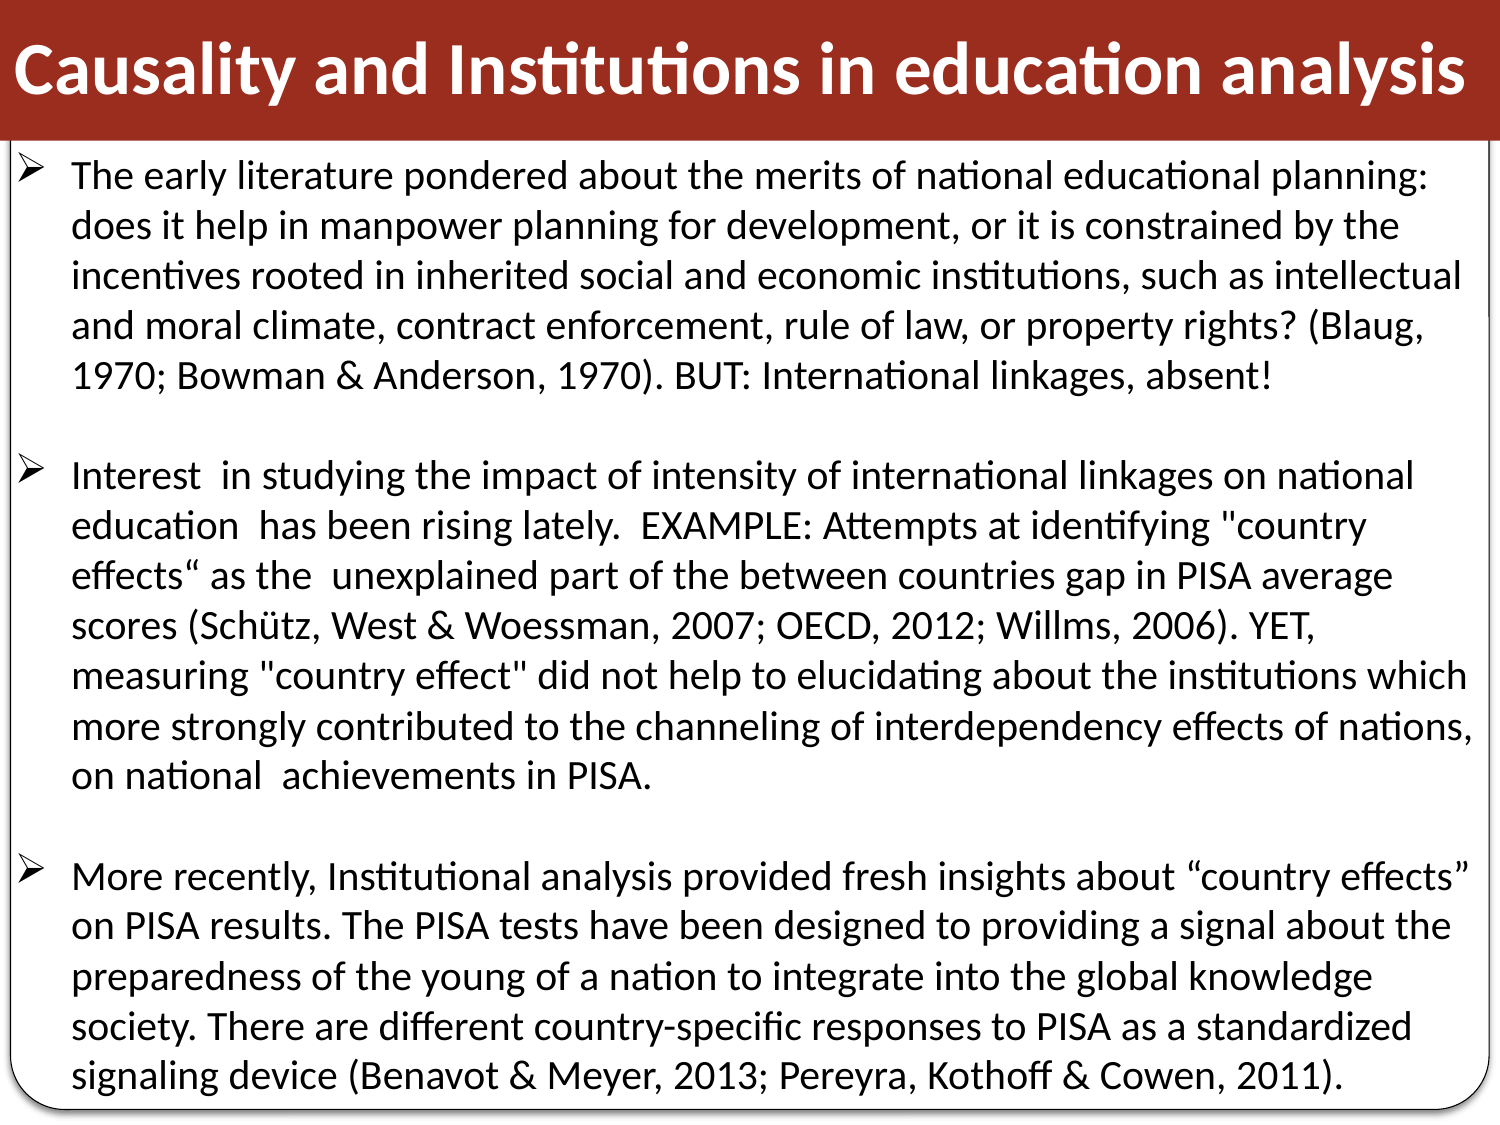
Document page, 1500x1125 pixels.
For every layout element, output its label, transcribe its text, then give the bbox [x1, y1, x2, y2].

text_box The early literature pondered about the merits of national educational planning: does it help in manpower planning for development, or it is constrained by the incentives rooted in inherited social and economic institutions, such as intellectual and moral climate, contract enforcement, rule of law, or property rights? (Blaug, 1970; Bowman & Anderson, 1970). BUT: International linkages, absent! Interest in studying the impact of intensity of international linkages on national education has been rising lately. EXAMPLE: Attempts at identifying "country effects“ as the unexplained part of the between countries gap in PISA average scores (Schütz, West & Woessman, 2007; OECD, 2012; Willms, 2006). YET, measuring "country effect" did not help to elucidating about the institutions which more strongly contributed to the channeling of interdependency effects of nations, on national achievements in PISA. More recently, Institutional analysis provided fresh insights about “country effects” on PISA results. The PISA tests have been designed to providing a signal about the preparedness of the young of a nation to integrate into the global knowledge society. There are different country-specific responses to PISA as a standardized signaling device (Benavot & Meyer, 2013; Pereyra, Kothoff & Cowen, 2011). [0, 140, 1500, 1106]
title Causality and Institutions in education analysis [0, 0, 1500, 140]
